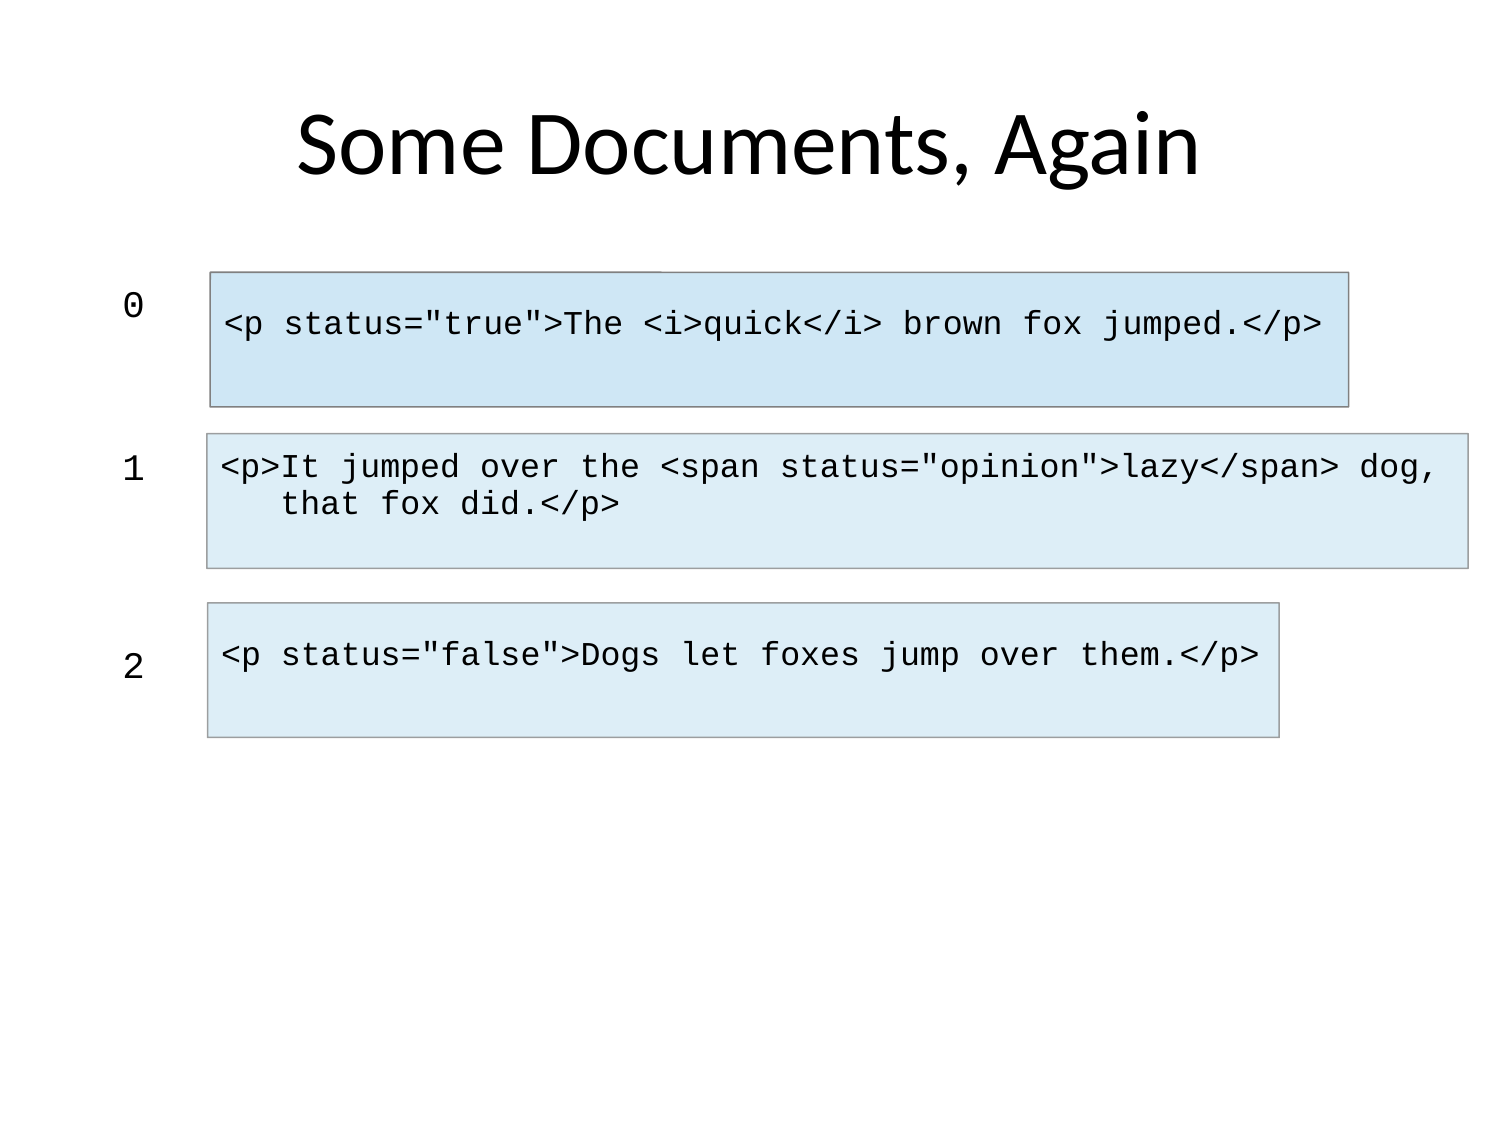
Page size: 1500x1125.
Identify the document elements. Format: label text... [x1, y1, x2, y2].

text_box 1 [108, 437, 188, 490]
text_box <p status="false">Dogs let foxes jump over them.</p> [207, 602, 1280, 738]
text_box 0 [108, 275, 188, 328]
text_box <p status="true">The <i>quick</i> brown fox jumped.</p> [210, 272, 1349, 407]
title Some Documents, Again [74, 44, 1425, 233]
text_box <p>It jumped over the <span status="opinion">lazy</span> dog, that fox did.</p> [206, 433, 1469, 569]
text_box 2 [108, 636, 188, 689]
